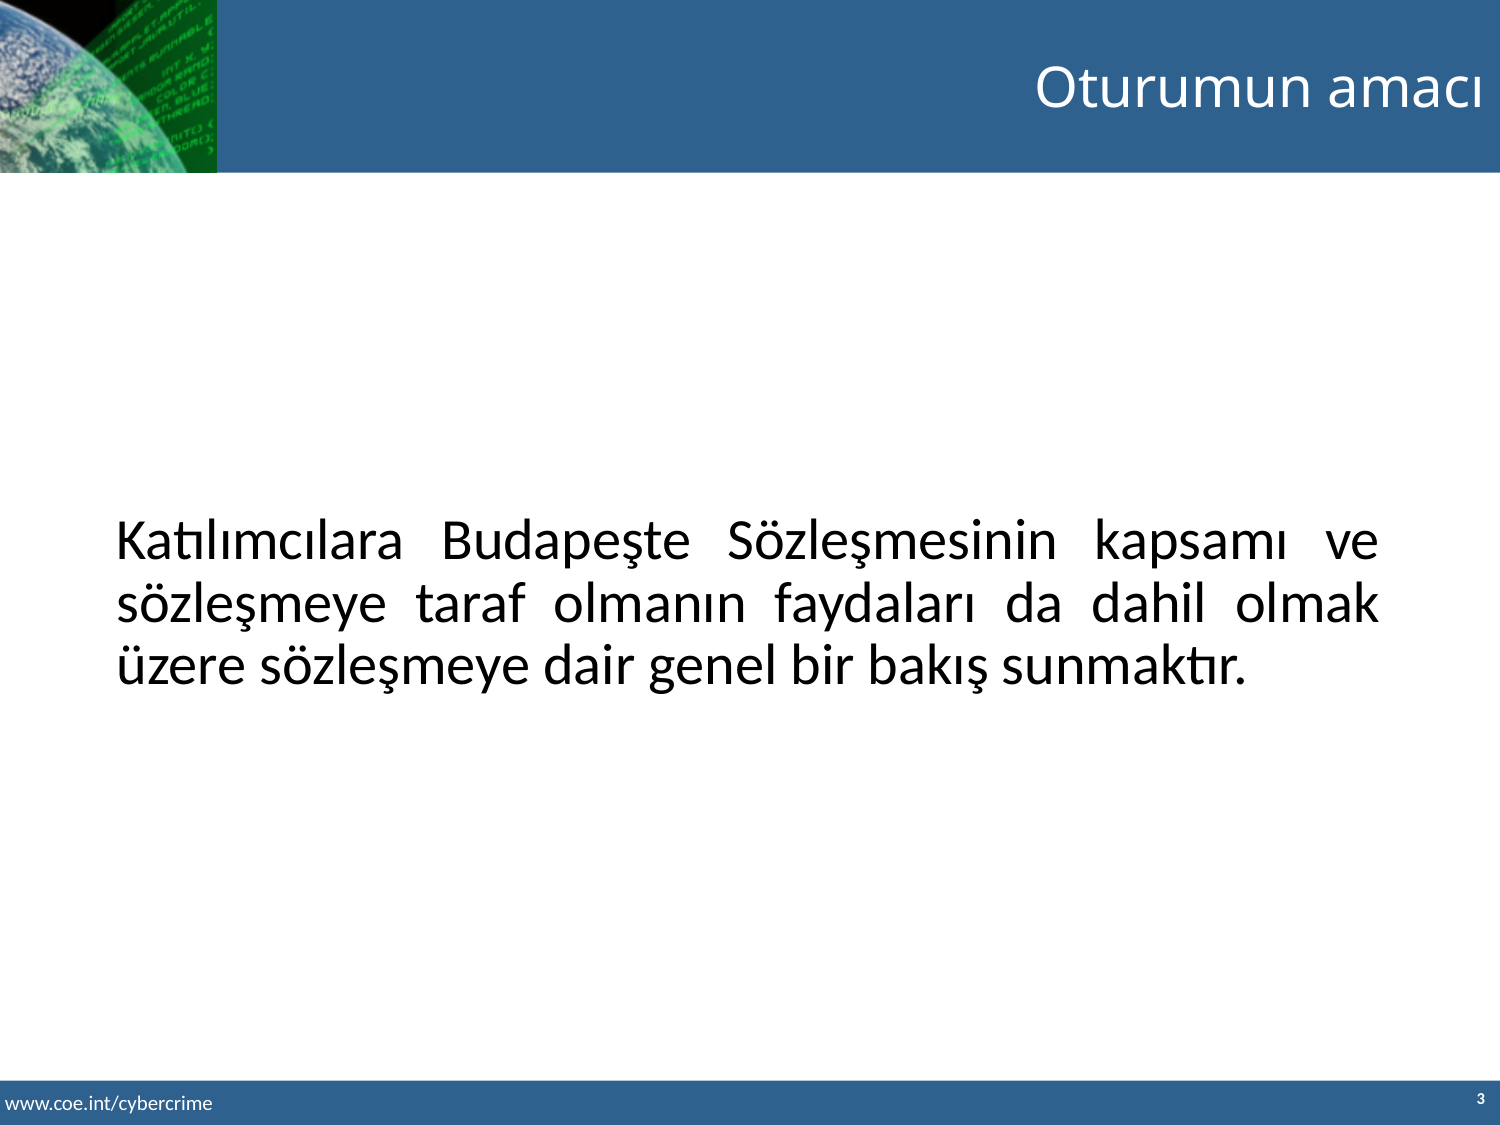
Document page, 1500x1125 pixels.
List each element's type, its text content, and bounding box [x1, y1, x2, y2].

list Katılımcılara Budapeşte Sözleşmesinin kapsamı ve sözleşmeye taraf olmanın faydaları da dahil olmak üzere sözleşmeye dair genel bir bakış sunmaktır. [101, 242, 1396, 957]
slide_number 3 [1162, 1080, 1500, 1125]
list Oturumun amacı [421, 0, 1500, 172]
picture [0, 0, 217, 173]
